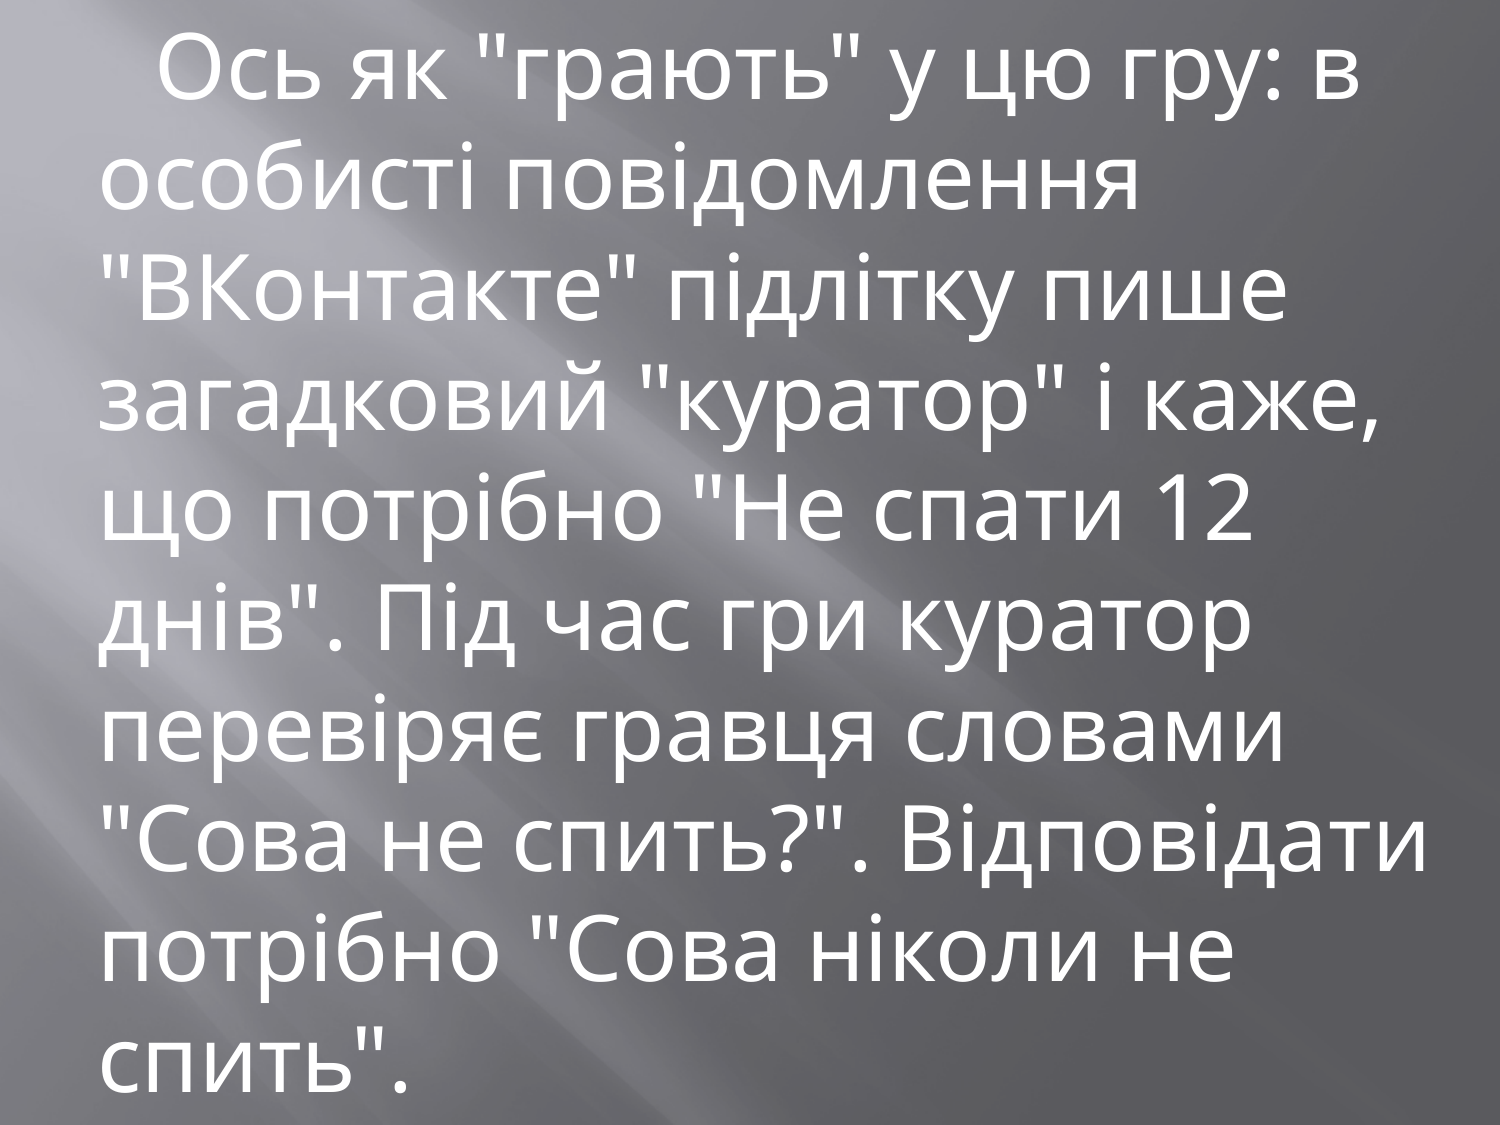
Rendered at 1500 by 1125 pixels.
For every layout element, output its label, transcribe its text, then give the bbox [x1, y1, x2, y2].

list Ось як "грають" у цю гру: в особисті повідомлення "ВКонтакте" підлітку пише загадковий "куратор" і каже, що потрібно "Не спати 12 днів". Під час гри куратор перевіряє гравця словами "Сова не спить?". Відповідати потрібно "Сова ніколи не спить". [0, 0, 1500, 1125]
